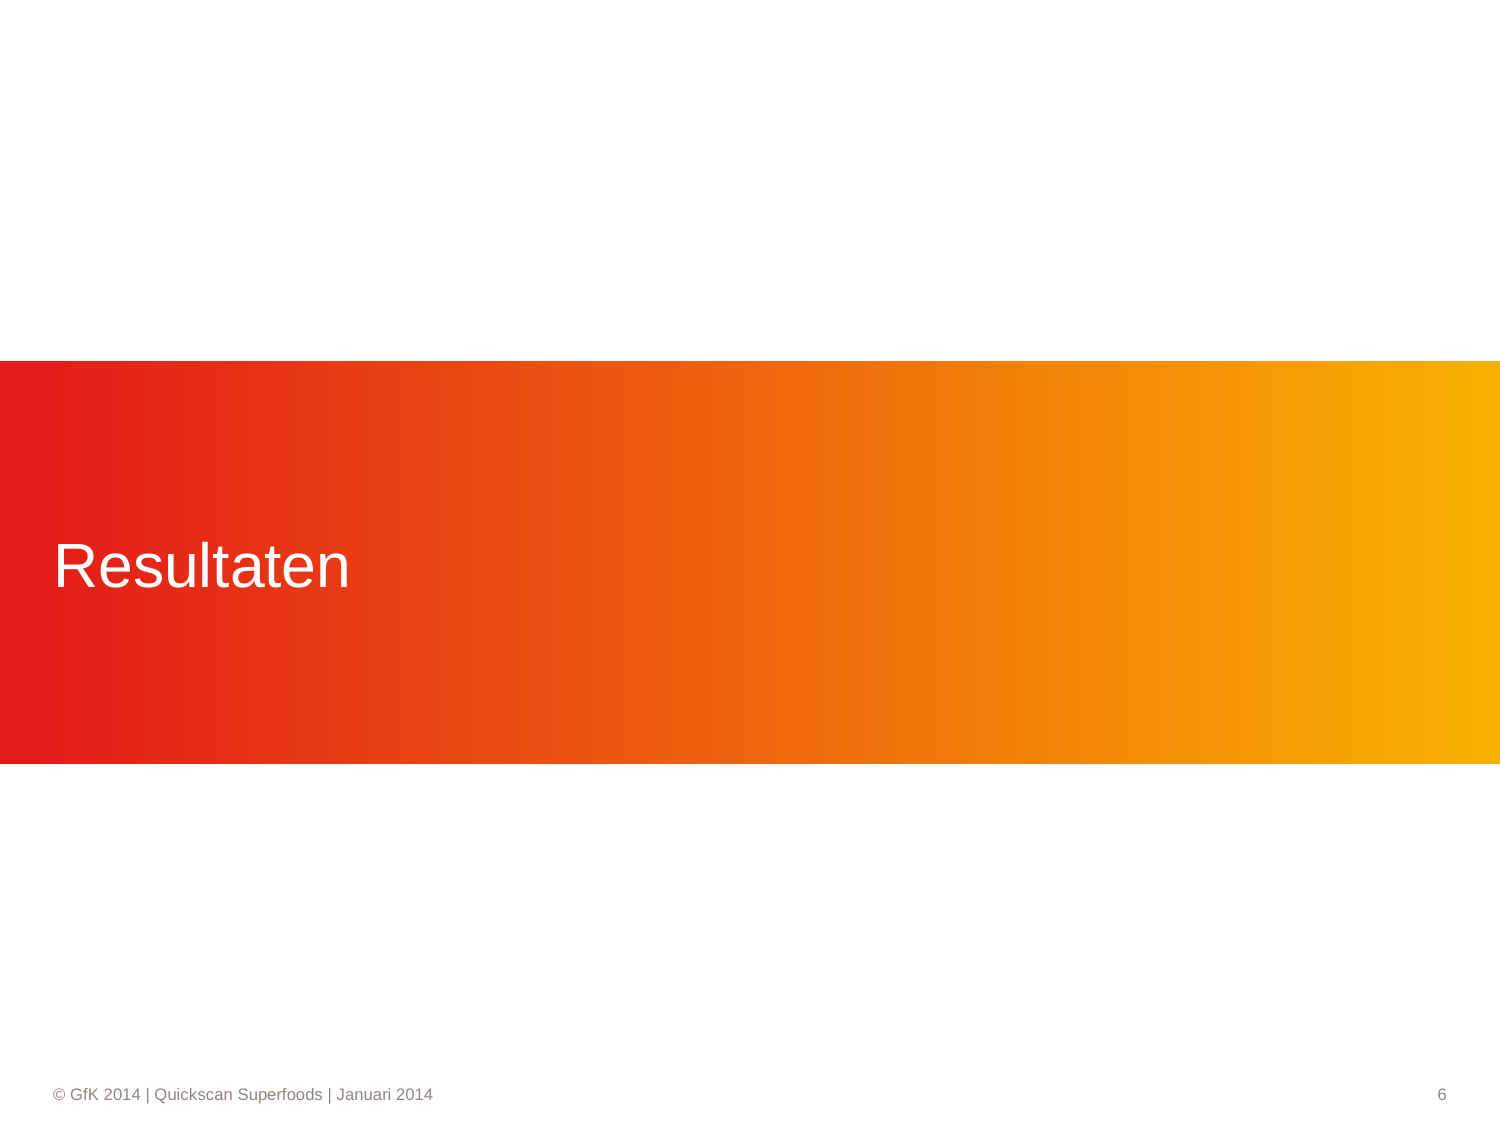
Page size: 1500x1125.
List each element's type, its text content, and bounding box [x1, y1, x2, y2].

title Resultaten [0, 361, 1500, 764]
